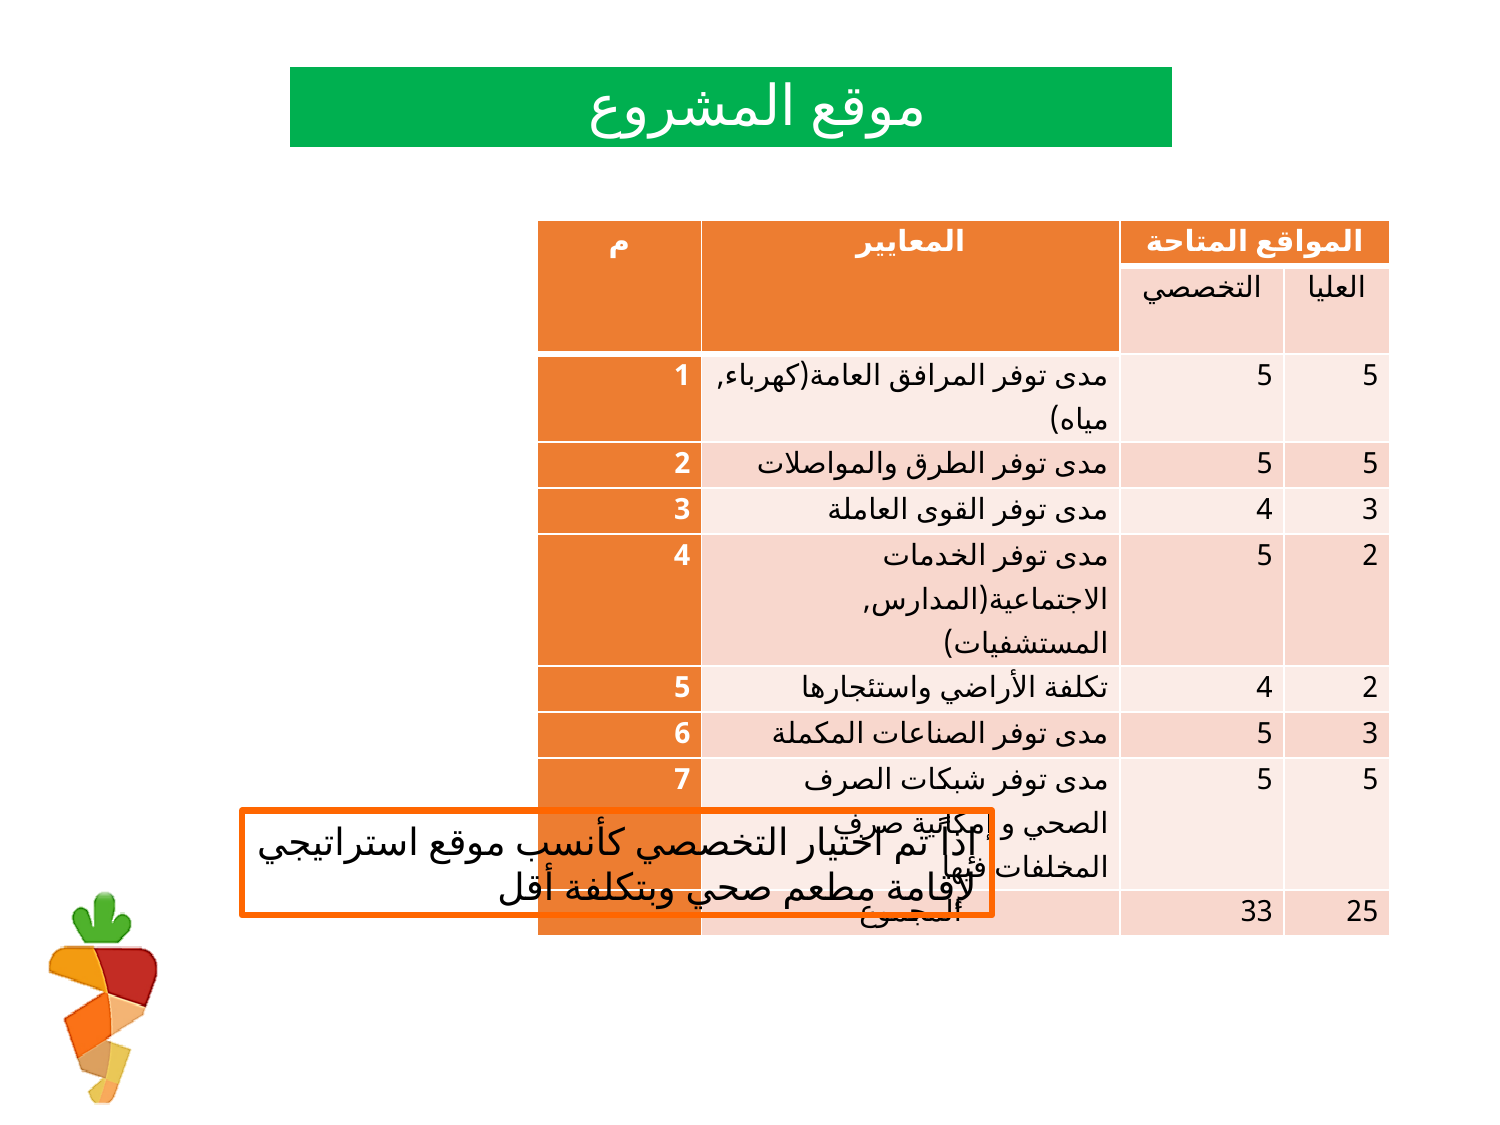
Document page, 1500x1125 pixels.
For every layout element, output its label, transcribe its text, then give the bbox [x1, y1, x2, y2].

table_cell 5 [1121, 443, 1283, 487]
table_cell 2 [1285, 667, 1389, 711]
table_cell تكلفة الأراضي واستئجارها [702, 667, 1119, 711]
table_cell التخصصي [1121, 269, 1283, 353]
picture [41, 889, 163, 1105]
table_cell 5 [1121, 759, 1283, 889]
table_cell 3 [1285, 713, 1389, 757]
table_header م [538, 221, 701, 351]
table_cell 5 [1121, 535, 1283, 665]
text_box إذاً تم اختيار التخصصي كأنسب موقع استراتيجي لإقامة مطعم صحي وبتكلفة أقل [242, 810, 992, 916]
table_cell مدى توفر الطرق والمواصلات [702, 443, 1119, 487]
table_cell مدى توفر الصناعات المكملة [702, 713, 1119, 757]
table_cell 5 [1285, 443, 1389, 487]
table_cell 3 [1285, 489, 1389, 533]
table_cell 1 [538, 357, 701, 441]
table_cell مدى توفر الخدمات الاجتماعية(المدارس, المستشفيات) [702, 535, 1119, 665]
table_cell مدى توفر القوى العاملة [702, 489, 1119, 533]
table_cell 4 [538, 535, 701, 665]
table_cell مدى توفر المرافق العامة(كهرباء, مياه) [702, 357, 1119, 441]
table_cell 2 [538, 443, 701, 487]
table_cell العليا [1285, 269, 1389, 353]
table_cell [538, 916, 701, 935]
table_cell المجموع [702, 891, 1119, 935]
table_cell 5 [1285, 759, 1389, 889]
table_cell 5 [1121, 355, 1283, 441]
table_cell 25 [1285, 891, 1389, 935]
table_cell 6 [538, 713, 701, 757]
table_header المواقع المتاحة [1121, 221, 1389, 263]
table_cell 3 [538, 489, 701, 533]
table_cell 2 [1285, 535, 1389, 665]
table_cell مدى توفر شبكات الصرف الصحي و إمكانية صرف المخلفات فيها [702, 759, 1119, 889]
table_cell 5 [1285, 355, 1389, 441]
table_cell 5 [1121, 713, 1283, 757]
table_cell 4 [1121, 667, 1283, 711]
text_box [289, 66, 1173, 149]
table_cell 5 [538, 667, 701, 711]
table_cell 7 [538, 759, 701, 810]
table_cell 33 [1121, 891, 1283, 935]
table_cell 4 [1121, 489, 1283, 533]
table_header المعايير [702, 221, 1119, 351]
